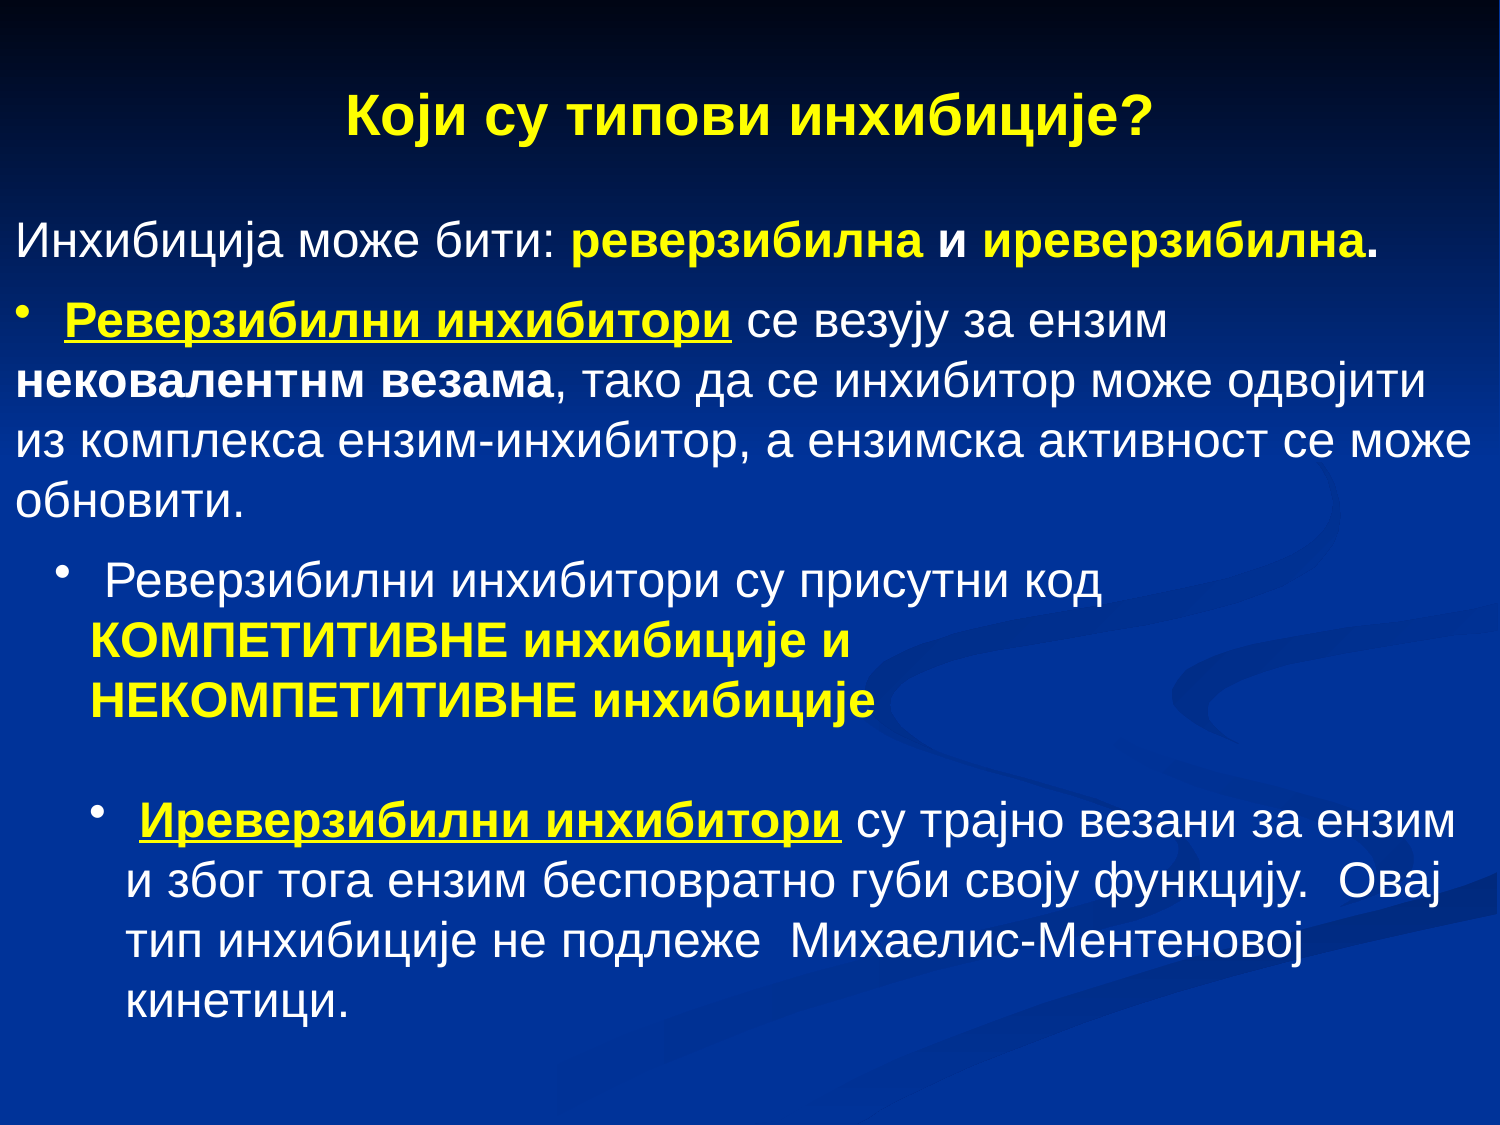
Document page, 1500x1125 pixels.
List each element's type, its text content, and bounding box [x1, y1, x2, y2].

text_box Који су типови инхибиције? Инхибиција може бити: реверзибилна и иреверзибилна. Реверзибилни инхибитори се везују за ензим нековалентнм везама, тако да се инхибитор може одвојити из комплекса ензим-инхибитор, а ензимска активност се може обновити. Реверзибилни инхибитори су присутни код КОМПЕТИТИВНЕ инхибиције и НЕКОМПЕТИТИВНЕ инхибиције Иреверзибилни инхибитори су трајно везани за ензим и због тога ензим бесповратно губи своју функцију. Овај тип инхибиције не подлеже Михаелис-Ментеновој кинетици. [0, 0, 1500, 1055]
